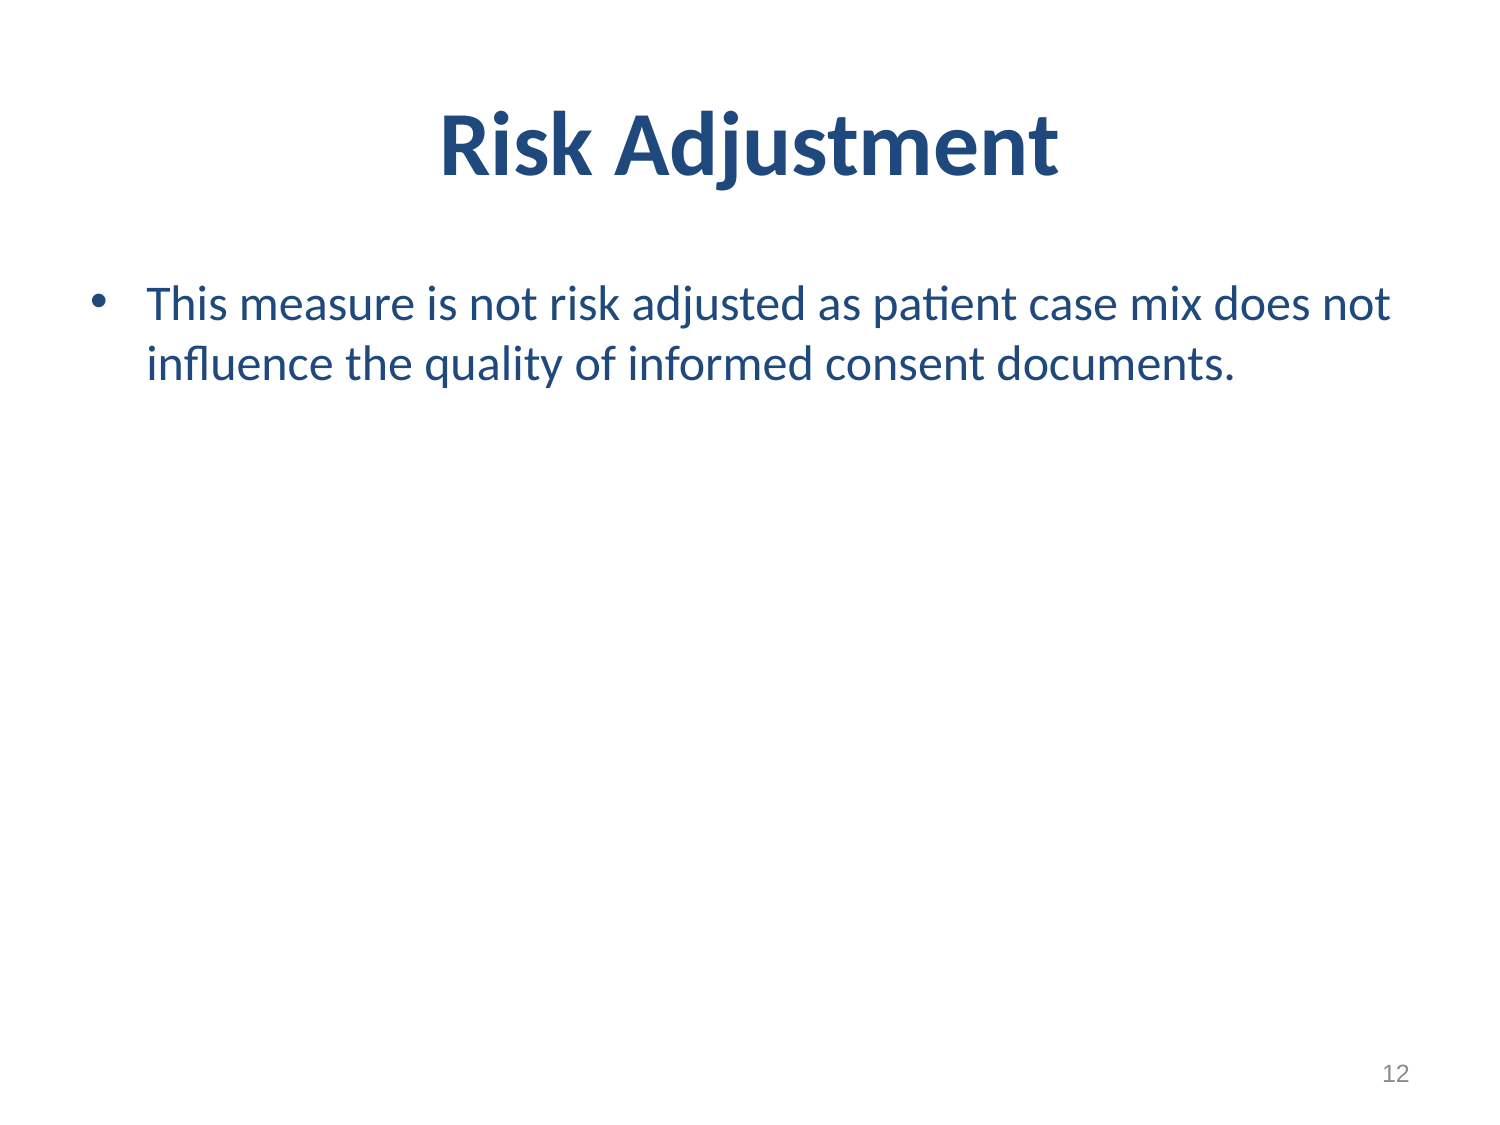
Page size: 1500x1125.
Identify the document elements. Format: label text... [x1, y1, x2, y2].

list This measure is not risk adjusted as patient case mix does not influence the quality of informed consent documents. [75, 262, 1425, 1005]
title Risk Adjustment [75, 45, 1425, 233]
slide_number 12 [1074, 1042, 1425, 1103]
